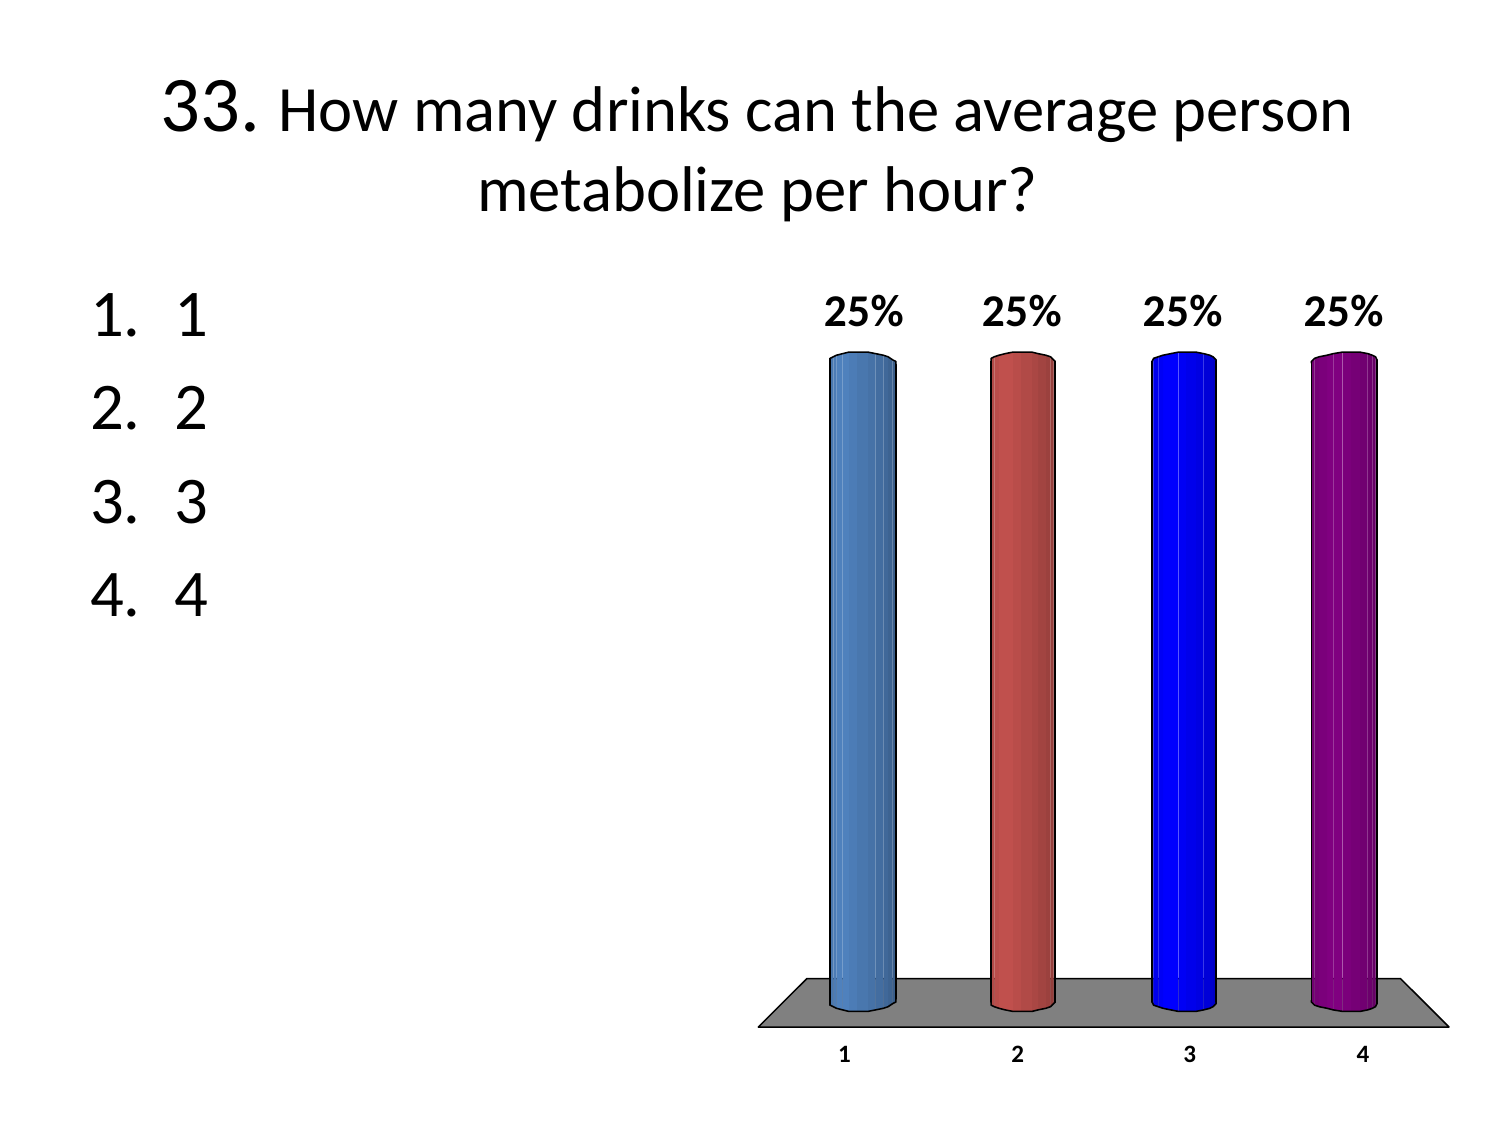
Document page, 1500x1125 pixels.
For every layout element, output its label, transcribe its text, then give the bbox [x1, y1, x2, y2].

title 33. How many drinks can the average person metabolize per hour? [24, 45, 1490, 233]
list 1 2 3 4 [75, 262, 750, 1005]
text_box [739, 270, 1490, 1115]
